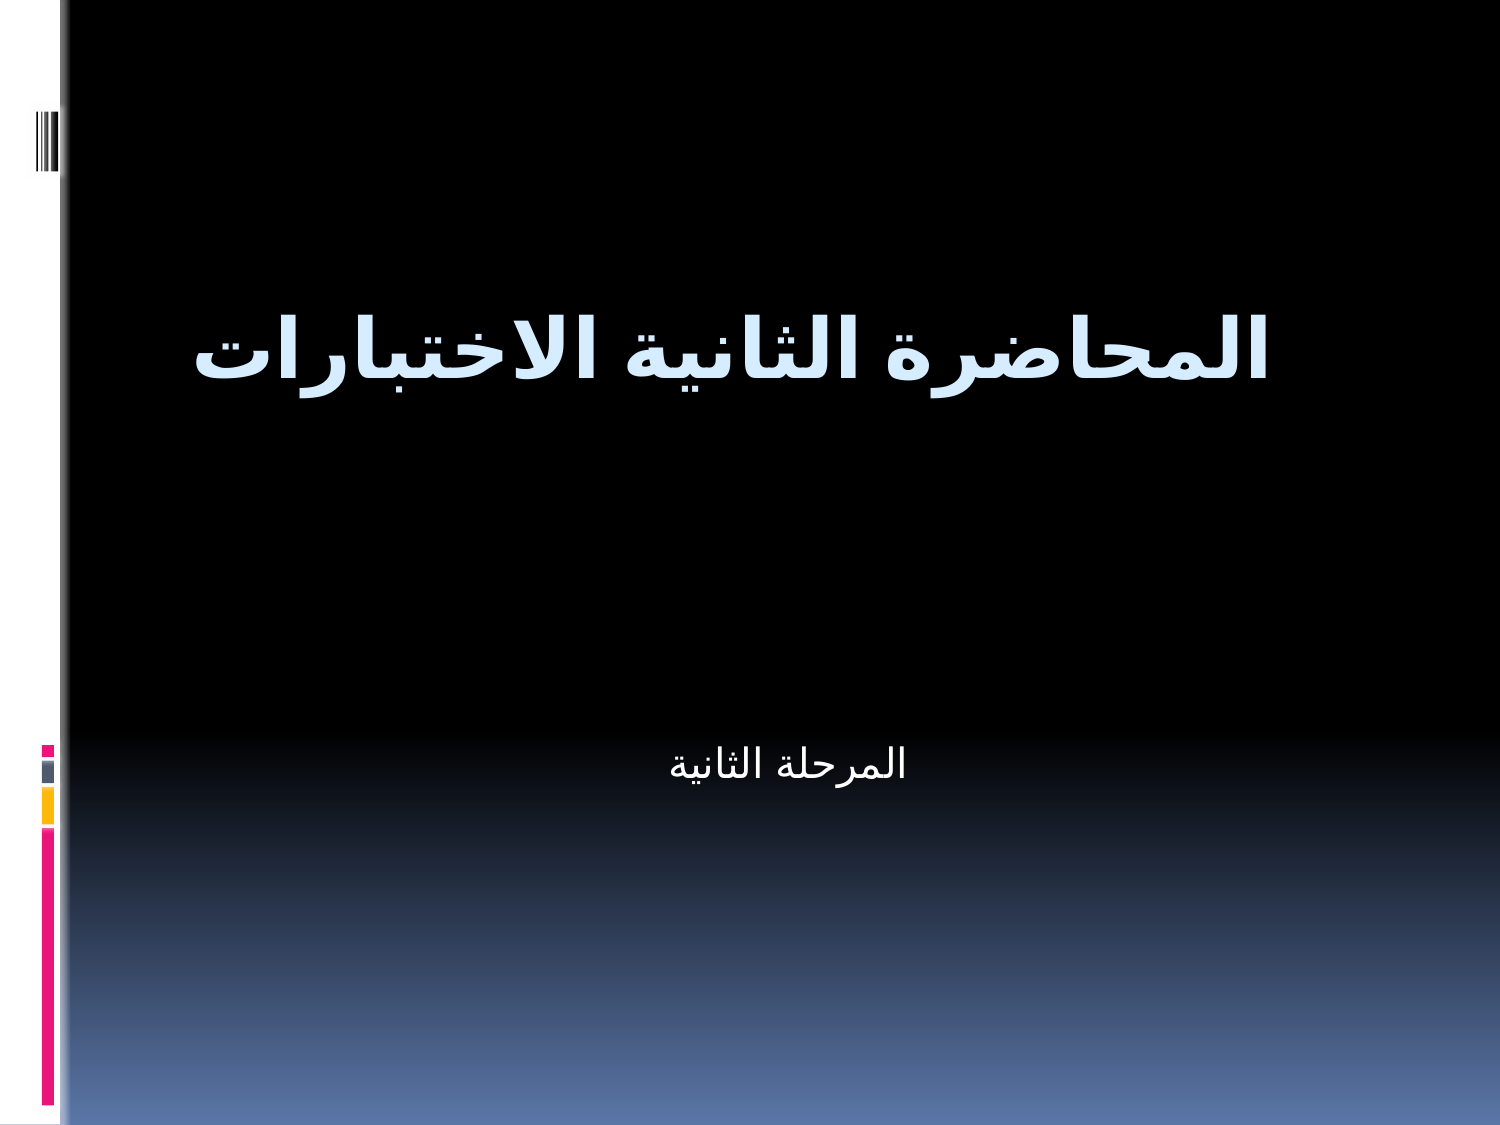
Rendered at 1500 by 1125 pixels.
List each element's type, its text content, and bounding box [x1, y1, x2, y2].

subtitle المرحلة الثانية [324, 650, 1250, 795]
title المحاضرة الثانية الاختبارات [174, 287, 1353, 582]
